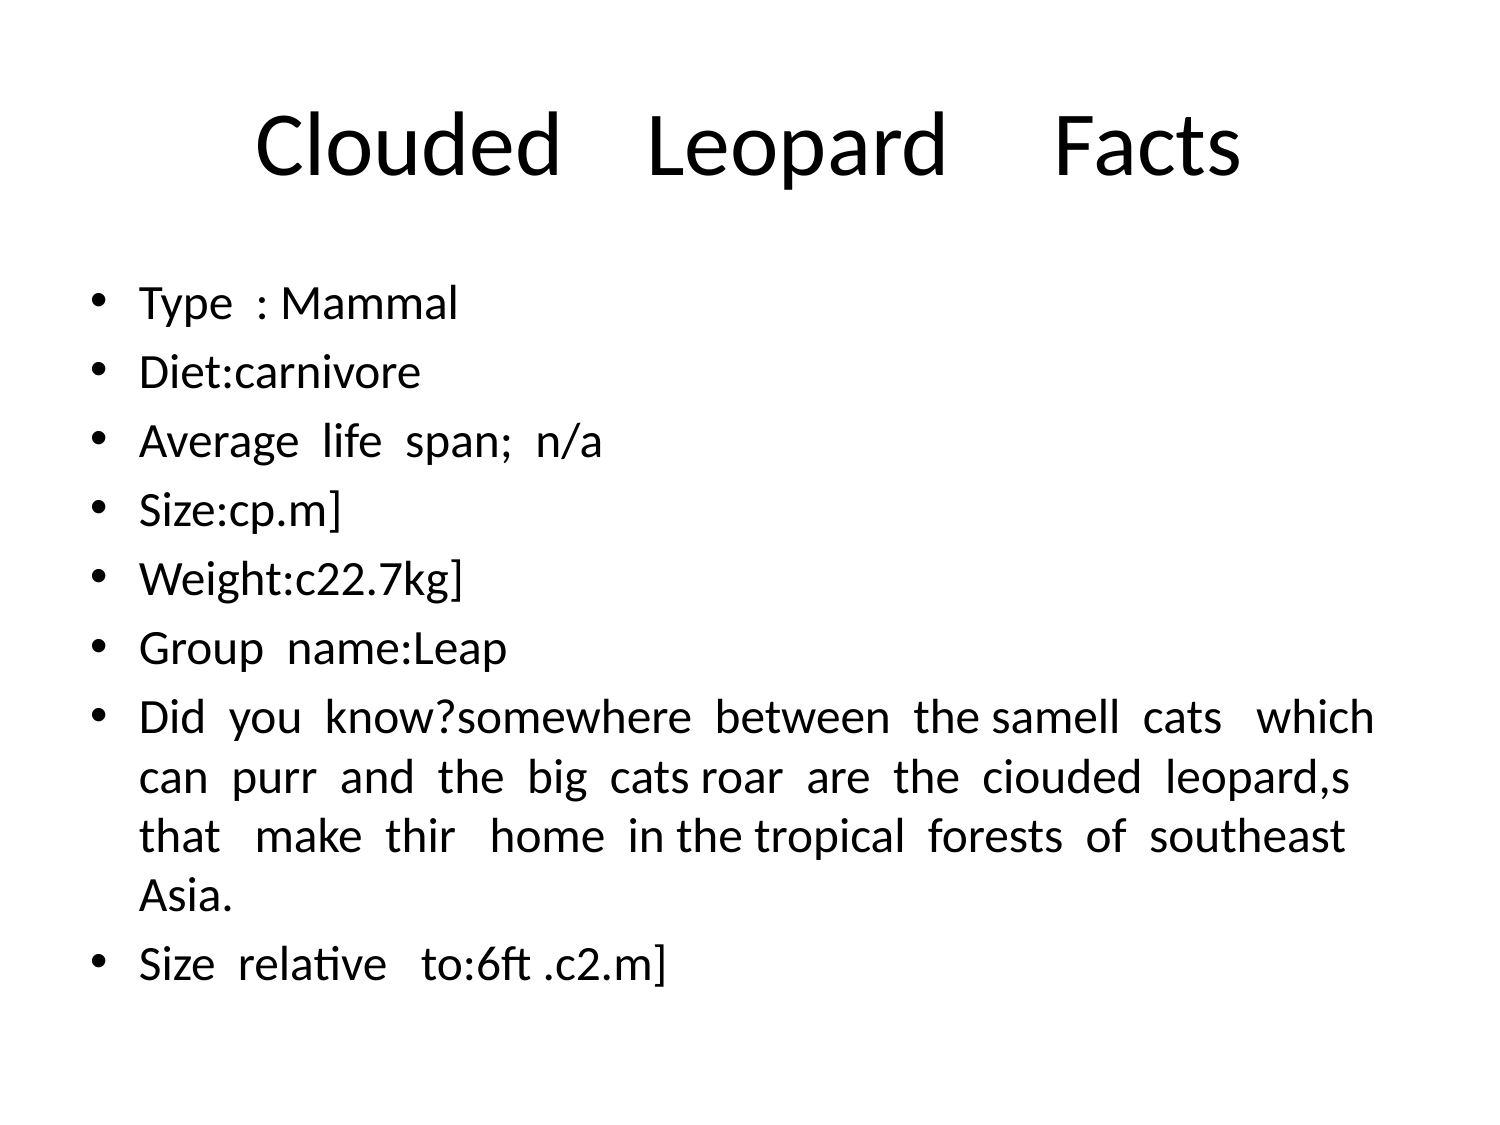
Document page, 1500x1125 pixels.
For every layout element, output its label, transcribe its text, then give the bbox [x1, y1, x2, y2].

list Type : Mammal Diet:carnivore Average life span; n/a Size:cp.m] Weight:c22.7kg] Group name:Leap Did you know?somewhere between the samell cats which can purr and the big cats roar are the ciouded leopard,s that make thir home in the tropical forests of southeast Asia. Size relative to:6ft .c2.m] [75, 262, 1425, 1005]
title Clouded Leopard Facts [75, 45, 1425, 233]
